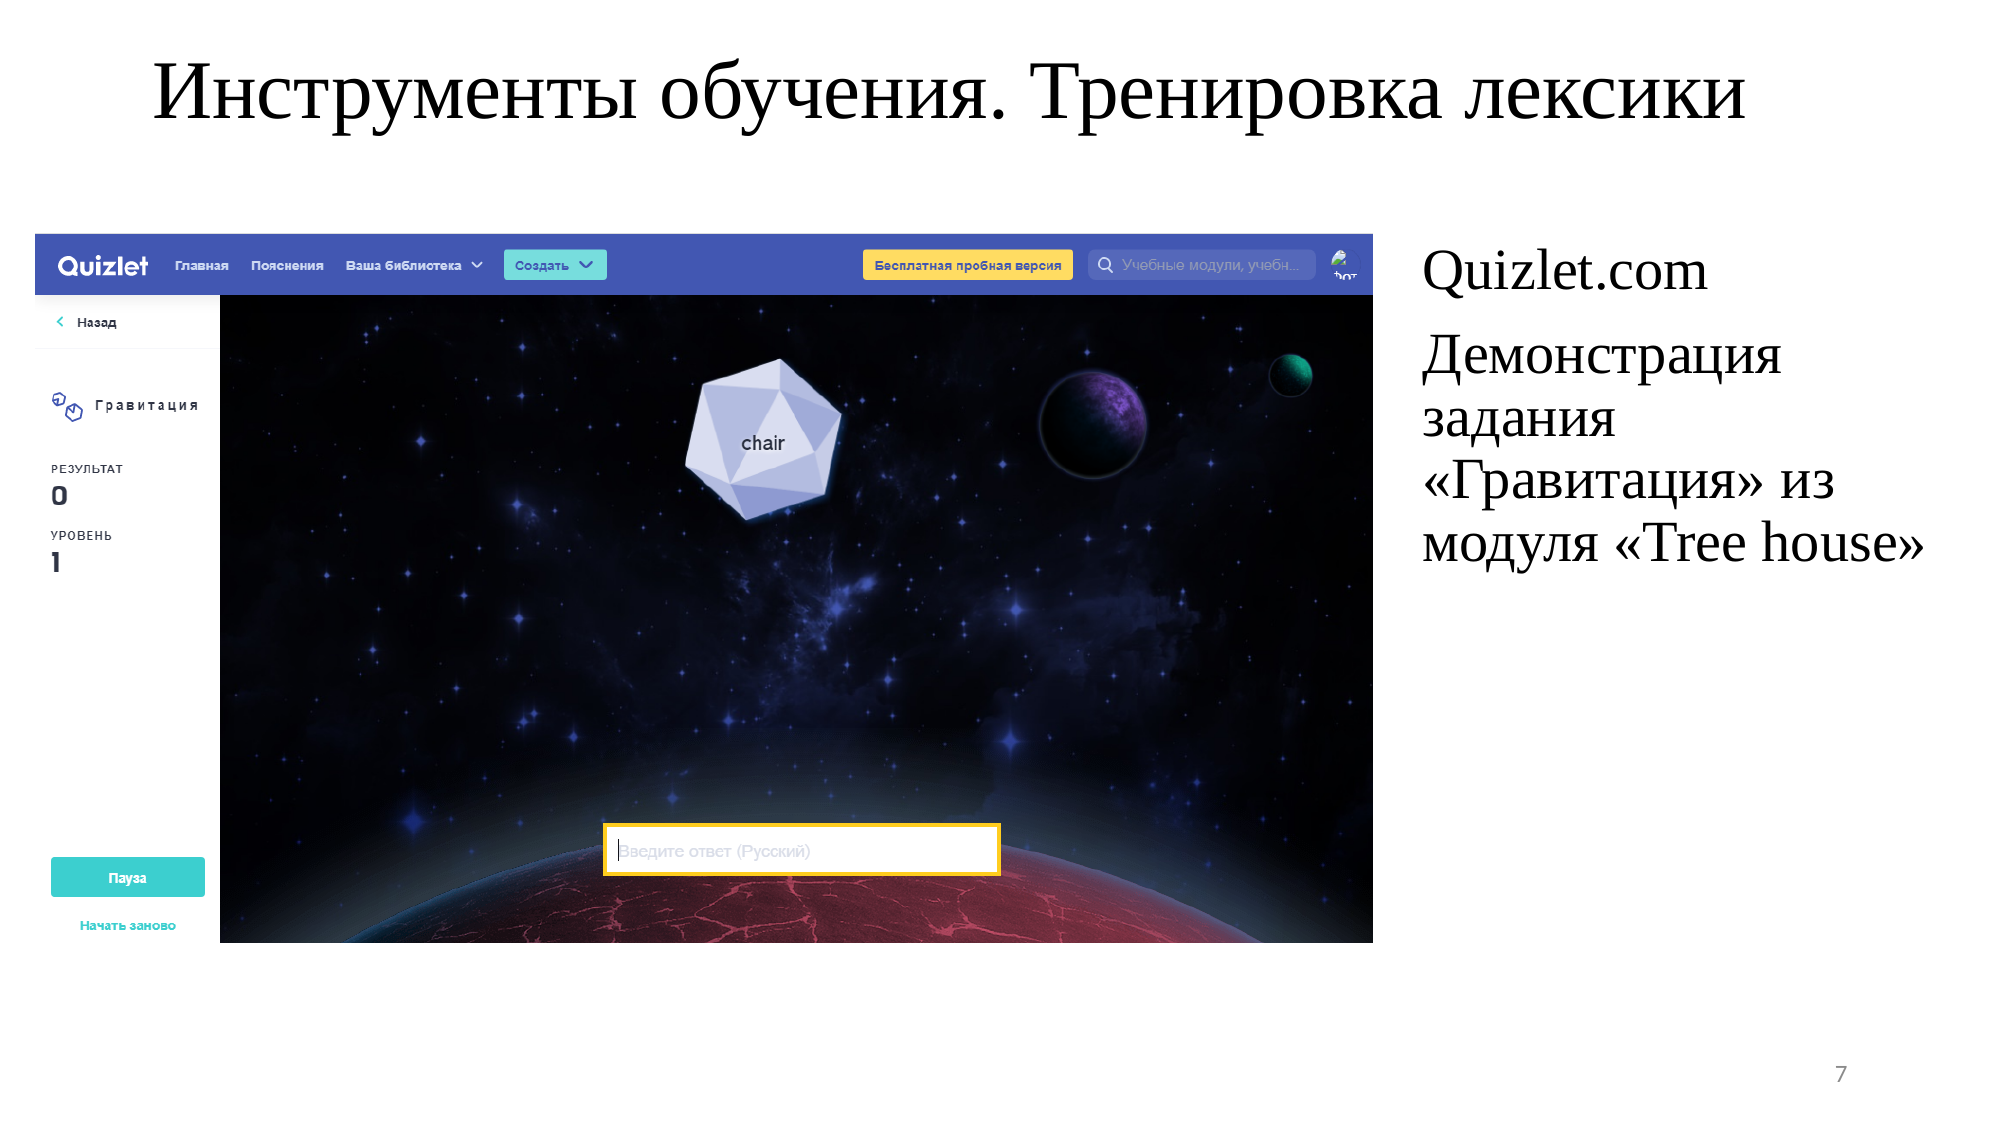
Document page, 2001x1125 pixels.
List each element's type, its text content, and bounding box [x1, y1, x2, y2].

picture [35, 231, 1373, 943]
title Инструменты обучения. Тренировка лексики [137, 0, 1968, 185]
slide_number 7 [1412, 1042, 1863, 1103]
list Quizlet.com Демонстрация задания «Гравитация» из модуля «Tree house» [1407, 231, 1968, 800]
